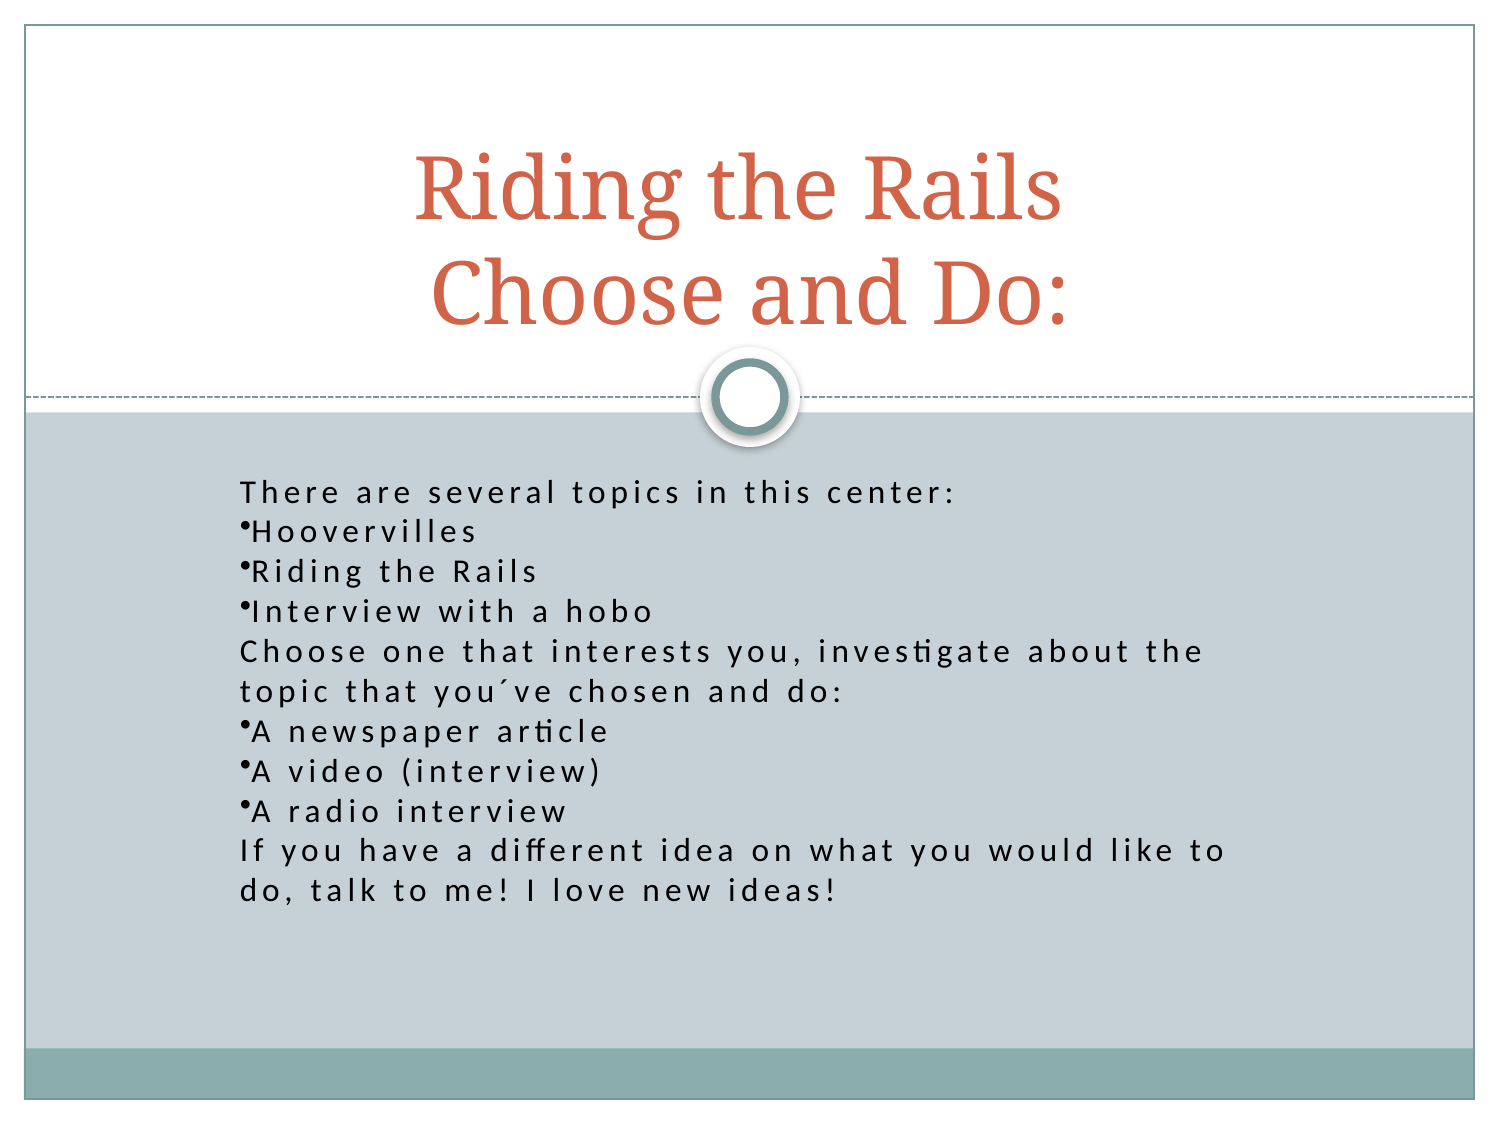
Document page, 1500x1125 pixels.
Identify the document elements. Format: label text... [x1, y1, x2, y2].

title Riding the Rails Choose and Do: [112, 62, 1388, 350]
subtitle There are several topics in this center: Hoovervilles Riding the Rails Interview with a hobo Choose one that interests you, investigate about the topic that you´ve chosen and do: A newspaper article A video (interview) A radio interview If you have a different idea on what you would like to do, talk to me! I love new ideas! [225, 462, 1275, 975]
